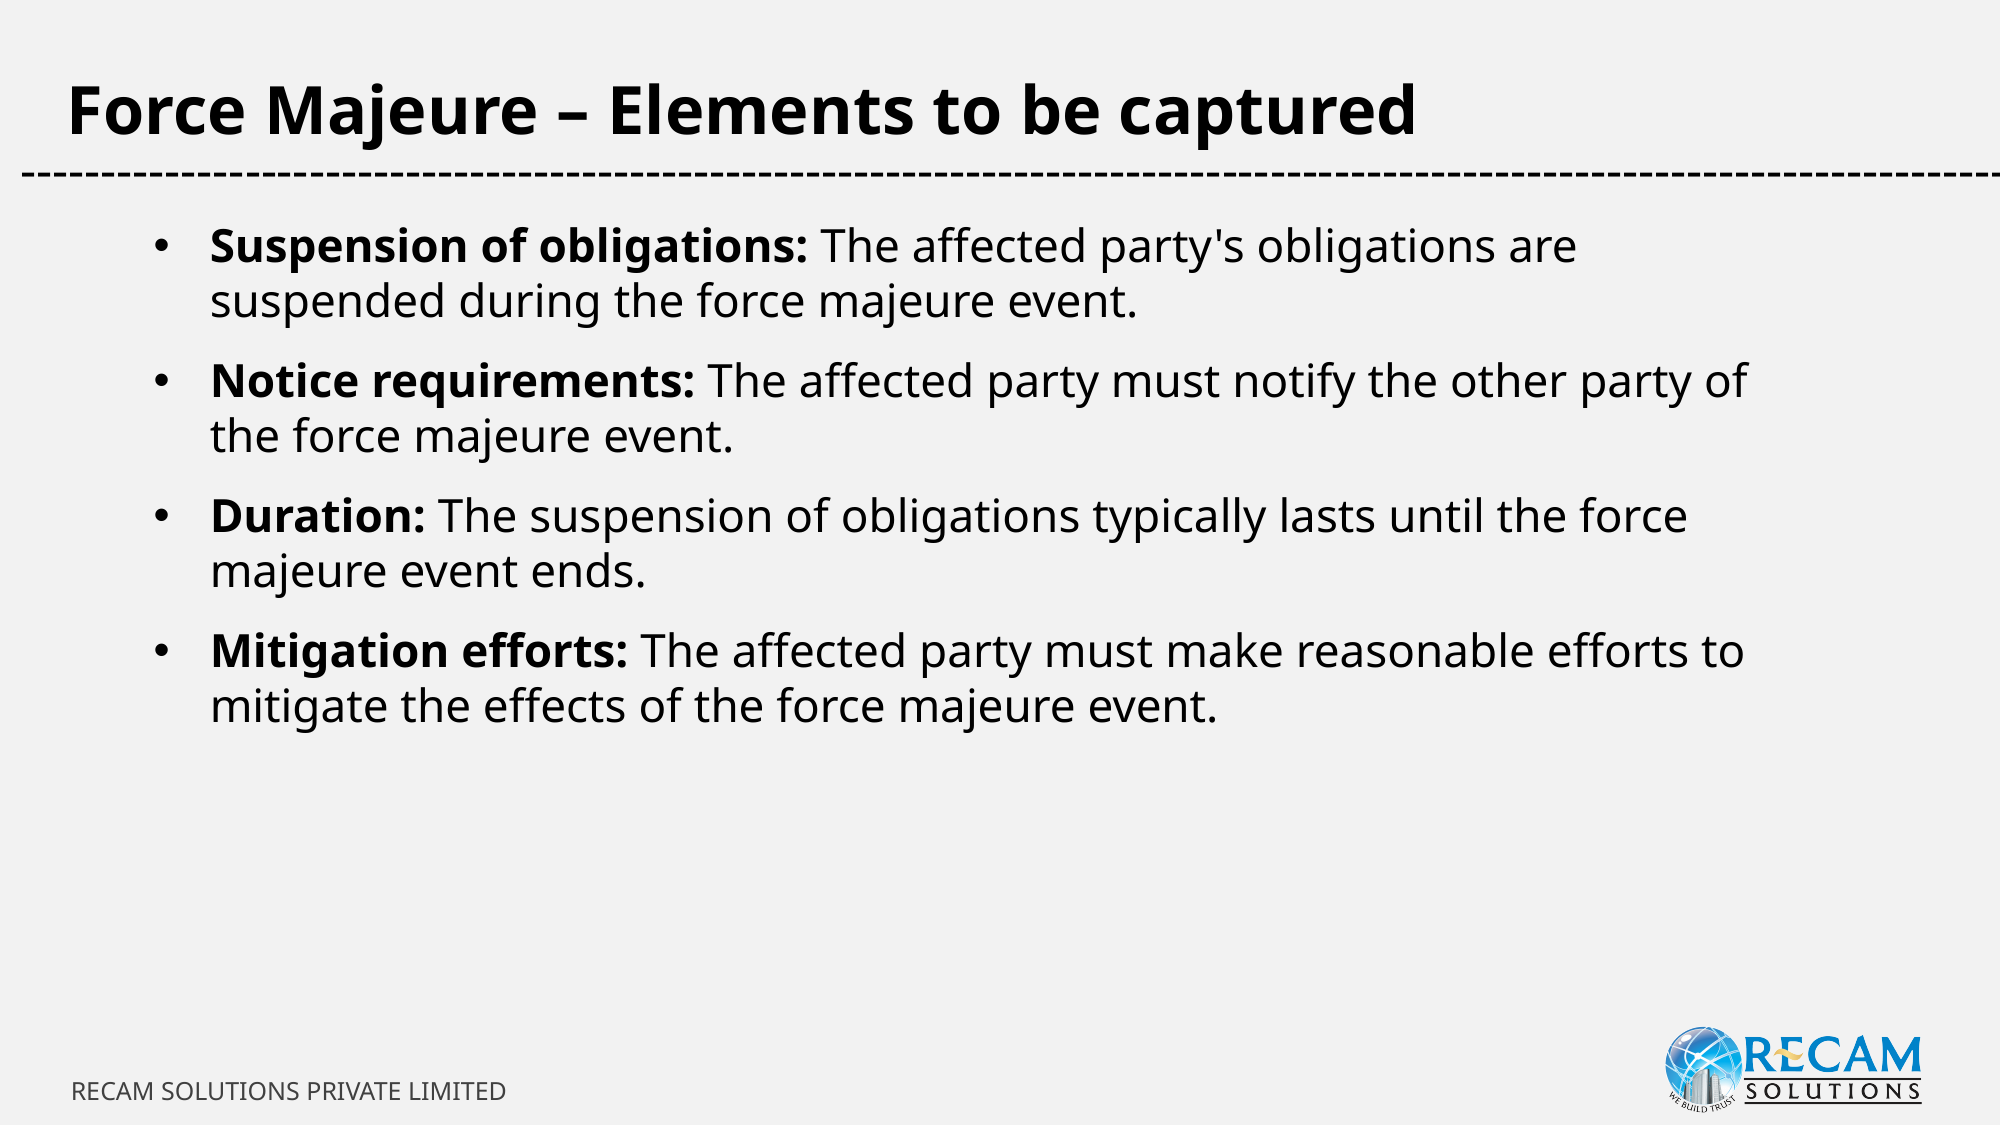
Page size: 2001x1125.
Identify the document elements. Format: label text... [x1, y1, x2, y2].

picture [1652, 1014, 1935, 1125]
text_box Suspension of obligations: The affected party's obligations are suspended during the force majeure event. Notice requirements: The affected party must notify the other party of the force majeure event. Duration: The suspension of obligations typically lasts until the force majeure event ends. Mitigation efforts: The affected party must make reasonable efforts to mitigate the effects of the force majeure event. [138, 209, 1842, 740]
text_box ----------------------------------------------------------------------------------------------------------------------------- [6, 131, 2000, 207]
text_box Force Majeure – Elements to be captured [51, 60, 1979, 131]
footer RECAM SOLUTIONS PRIVATE LIMITED [70, 1073, 971, 1107]
